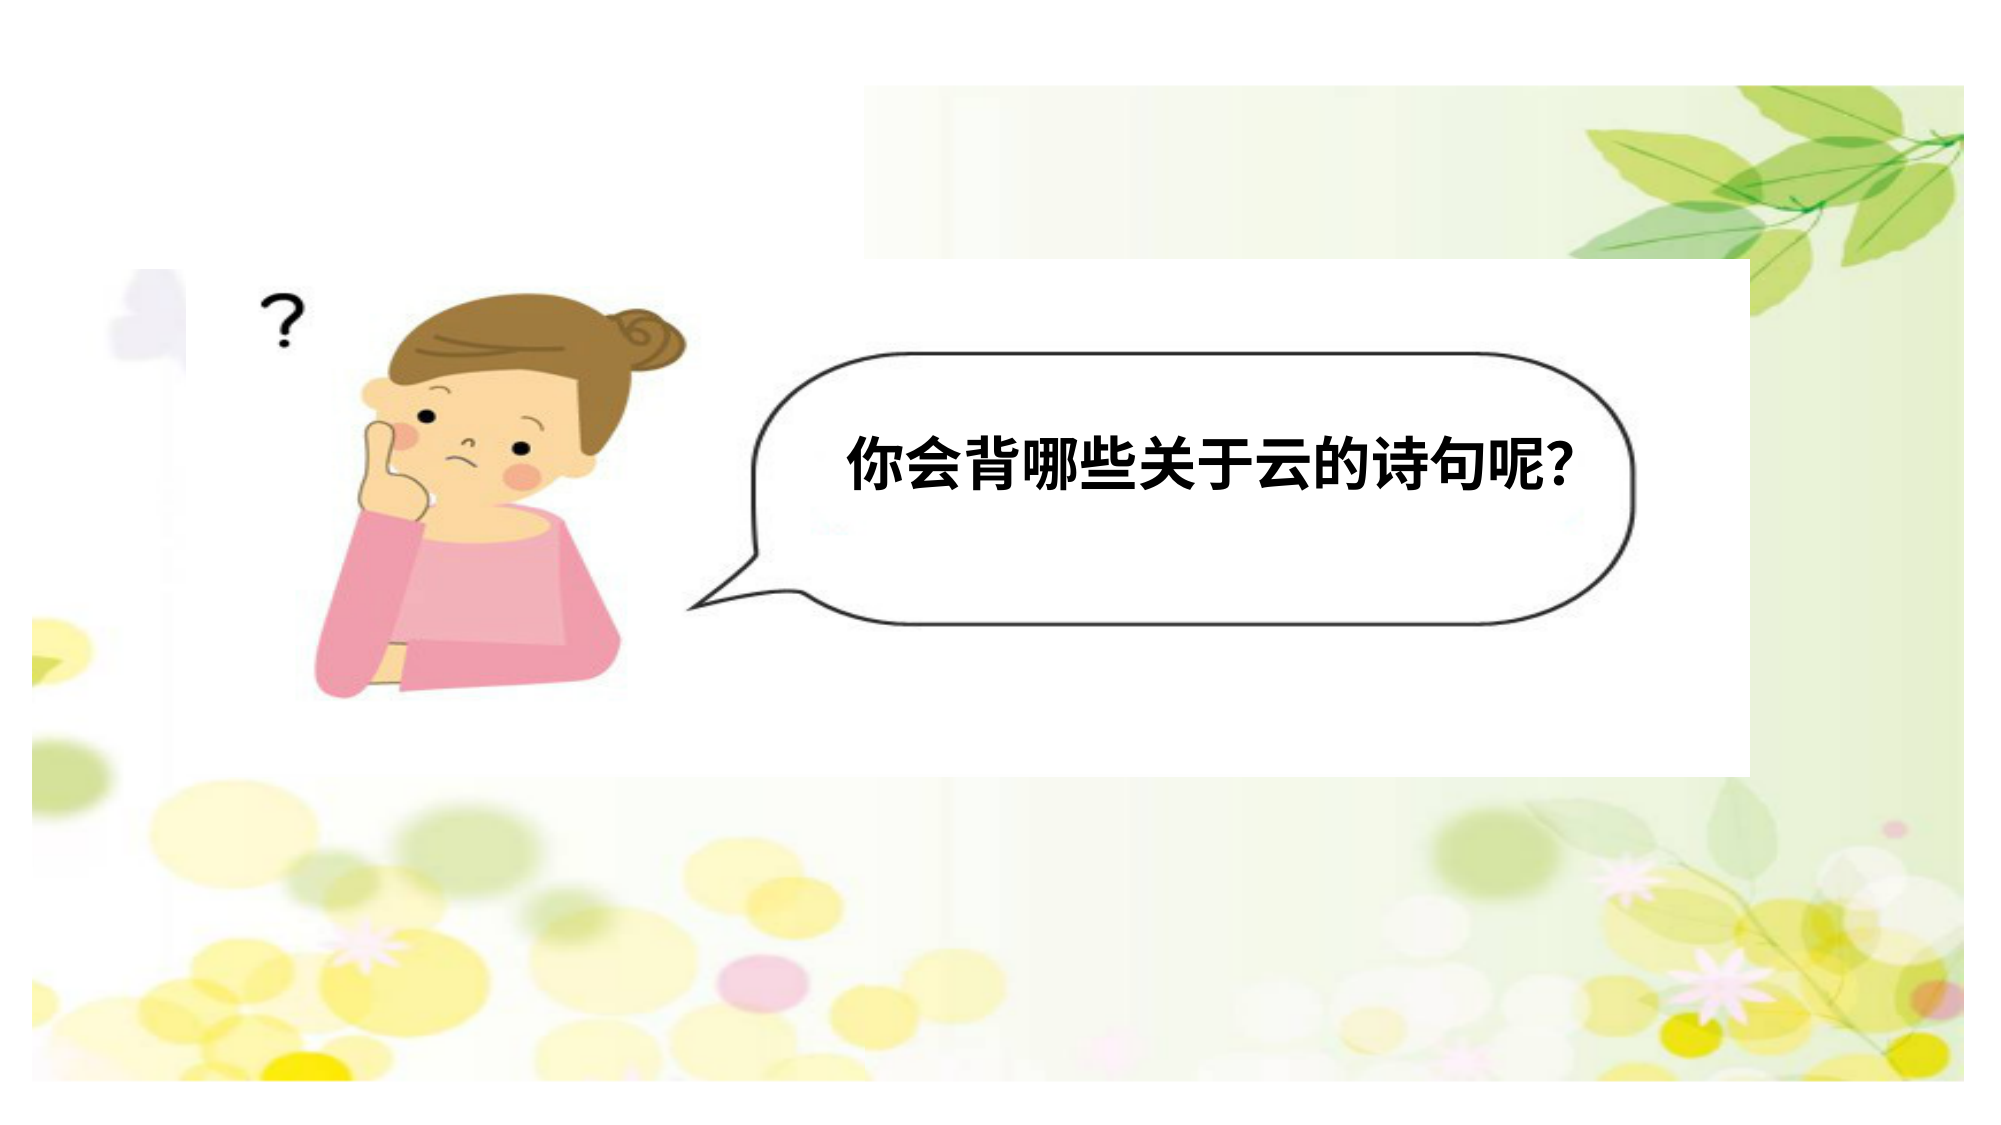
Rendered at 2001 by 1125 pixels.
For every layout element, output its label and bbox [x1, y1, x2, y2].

picture [32, 84, 1964, 1093]
